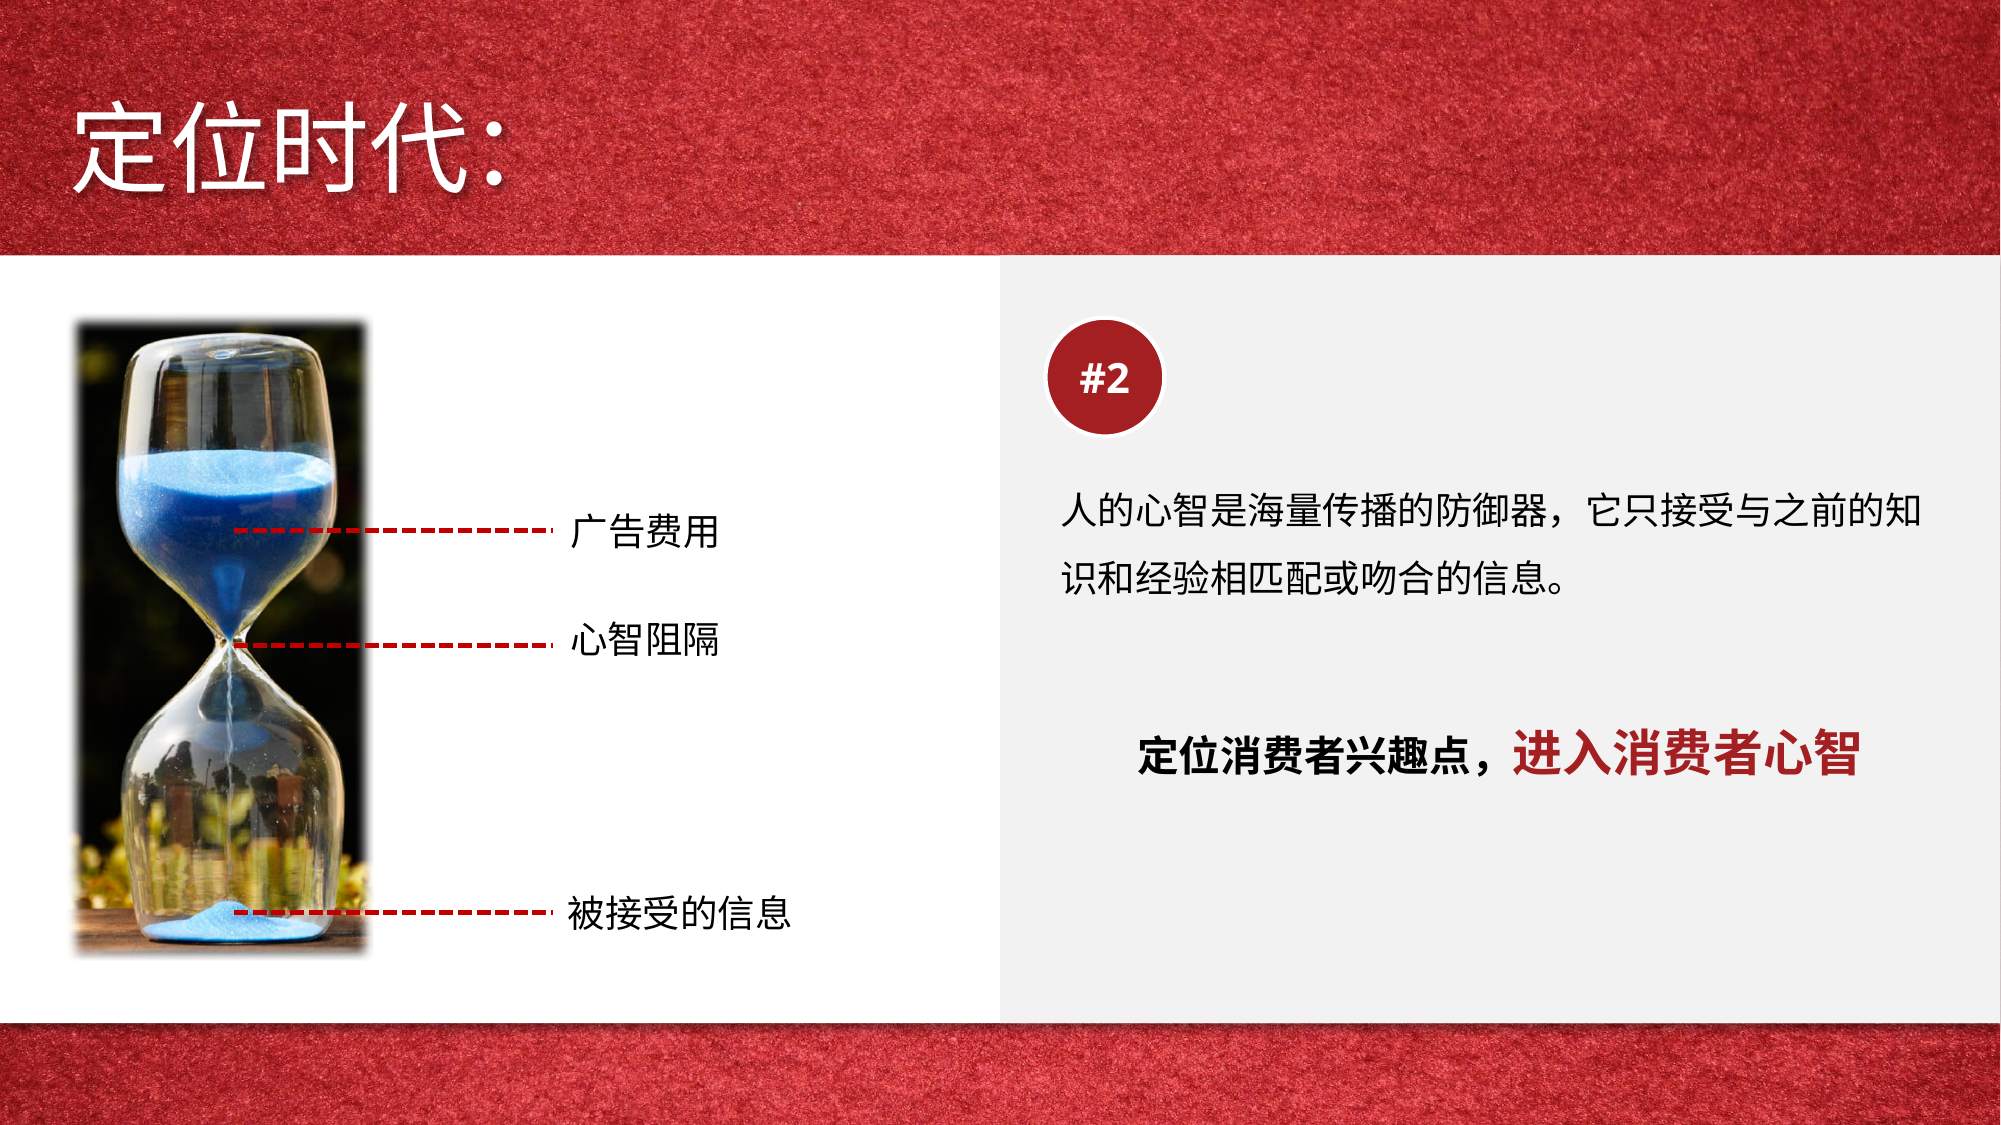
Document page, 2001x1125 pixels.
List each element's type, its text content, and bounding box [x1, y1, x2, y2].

picture [0, 0, 2001, 255]
picture [0, 1024, 2001, 1125]
text_box 定位消费者兴趣点，进入消费者心智 [1045, 684, 1955, 789]
text_box 人的心智是海量传播的防御器，它只接受与之前的知识和经验相匹配或吻合的信息。 [1045, 457, 1955, 608]
text_box #2 [1043, 315, 1167, 439]
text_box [66, 312, 885, 966]
text_box [998, 253, 2000, 1025]
list 定位时代： [55, 78, 918, 197]
